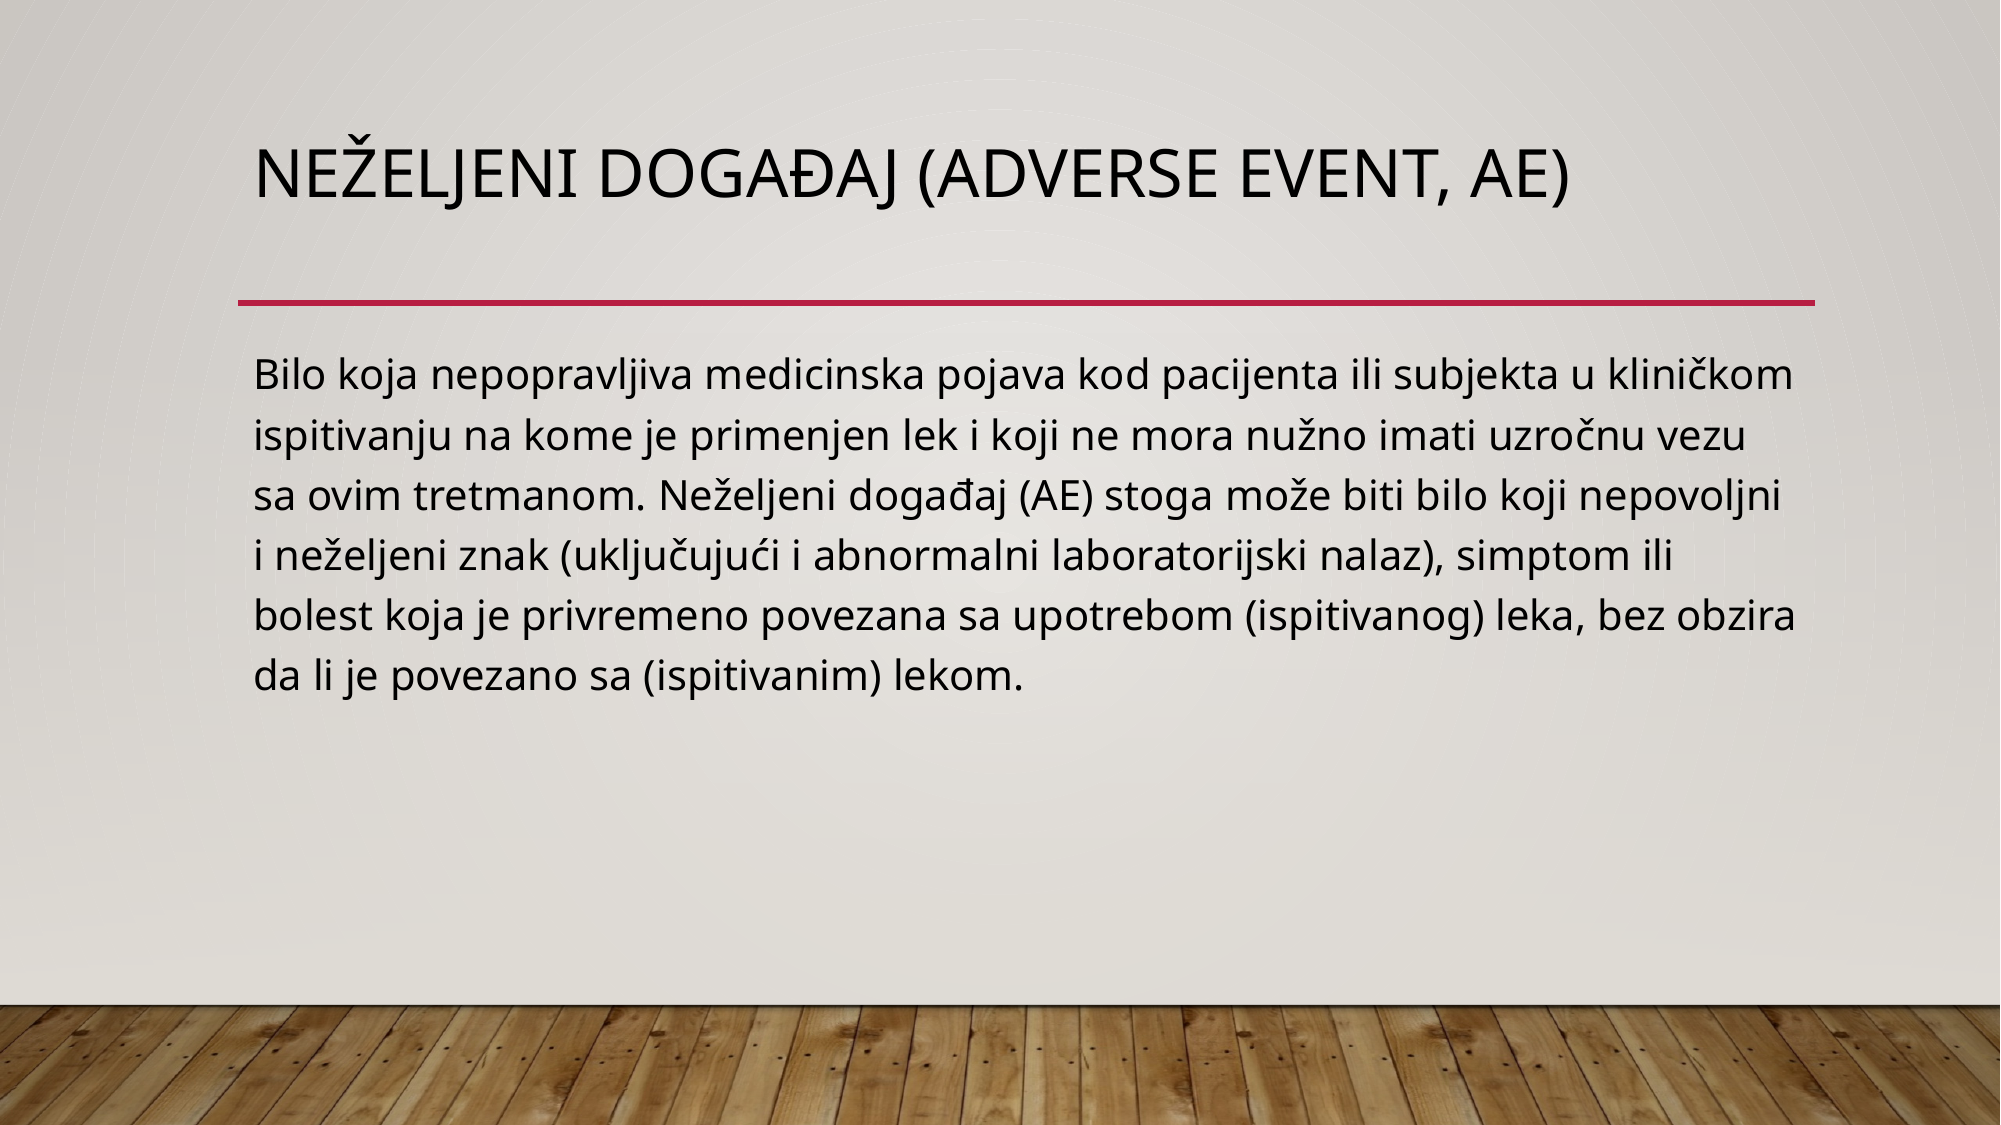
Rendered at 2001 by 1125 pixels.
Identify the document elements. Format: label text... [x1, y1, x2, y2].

list Bilo koja nepopravljiva medicinska pojava kod pacijenta ili subjekta u kliničkom ispitivanju na kome je primenjen lek i koji ne mora nužno imati uzročnu vezu sa ovim tretmanom. Neželjeni događaj (AE) stoga može biti bilo koji nepovoljni i neželjeni znak (uključujući i abnormalni laboratorijski nalaz), simptom ili bolest koja je privremeno povezana sa upotrebom (ispitivanog) leka, bez obzira da li je povezano sa (ispitivanim) lekom. [238, 330, 1814, 897]
picture [0, 1005, 2000, 1125]
title Neželjeni događaj (Adverse Event, AE) [238, 131, 1814, 305]
